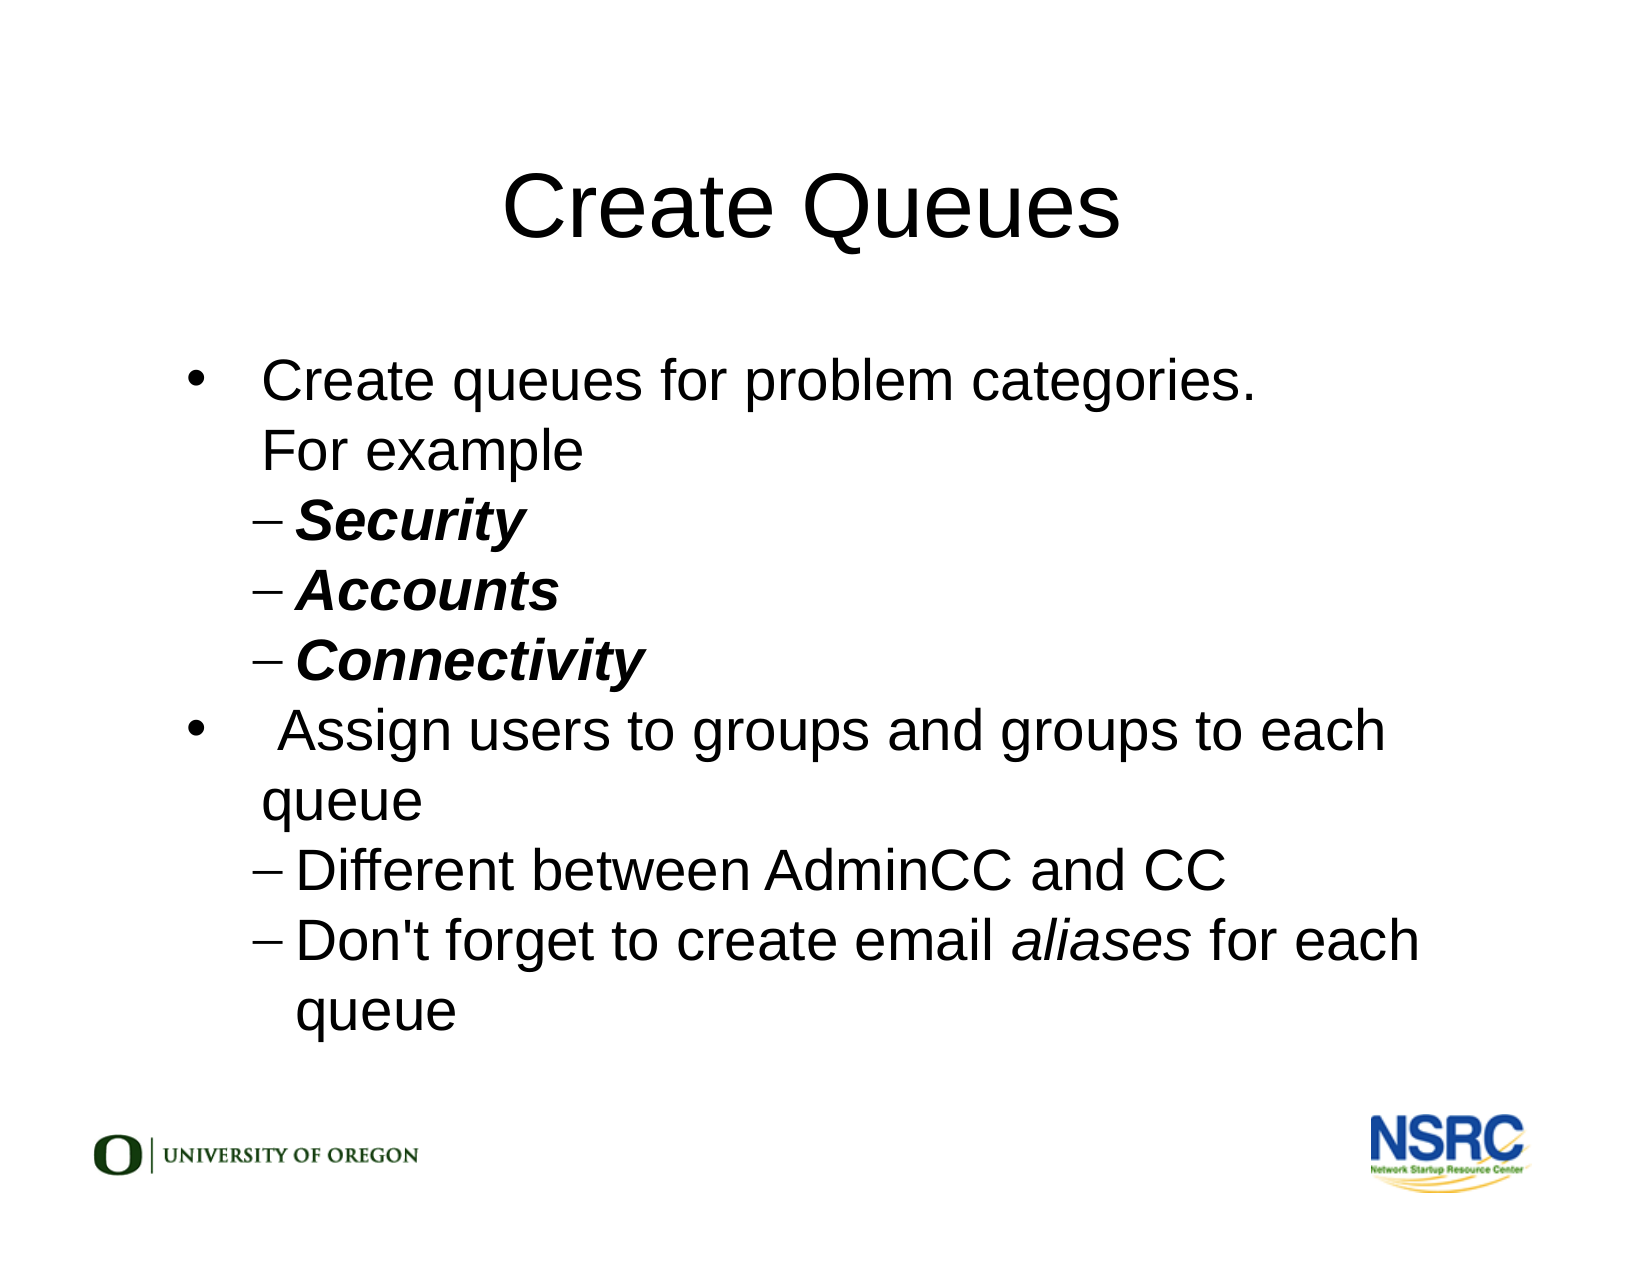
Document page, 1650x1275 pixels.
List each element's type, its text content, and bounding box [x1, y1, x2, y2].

text_box Create Queues [133, 104, 1491, 298]
picture [92, 1133, 420, 1177]
picture [1371, 1114, 1532, 1193]
text_box Create queues for problem categories. For example Security Accounts Connectivity Assign users to groups and groups to each queue Different between AdminCC and CC Don't forget to create email aliases for each queue [171, 334, 1515, 1154]
